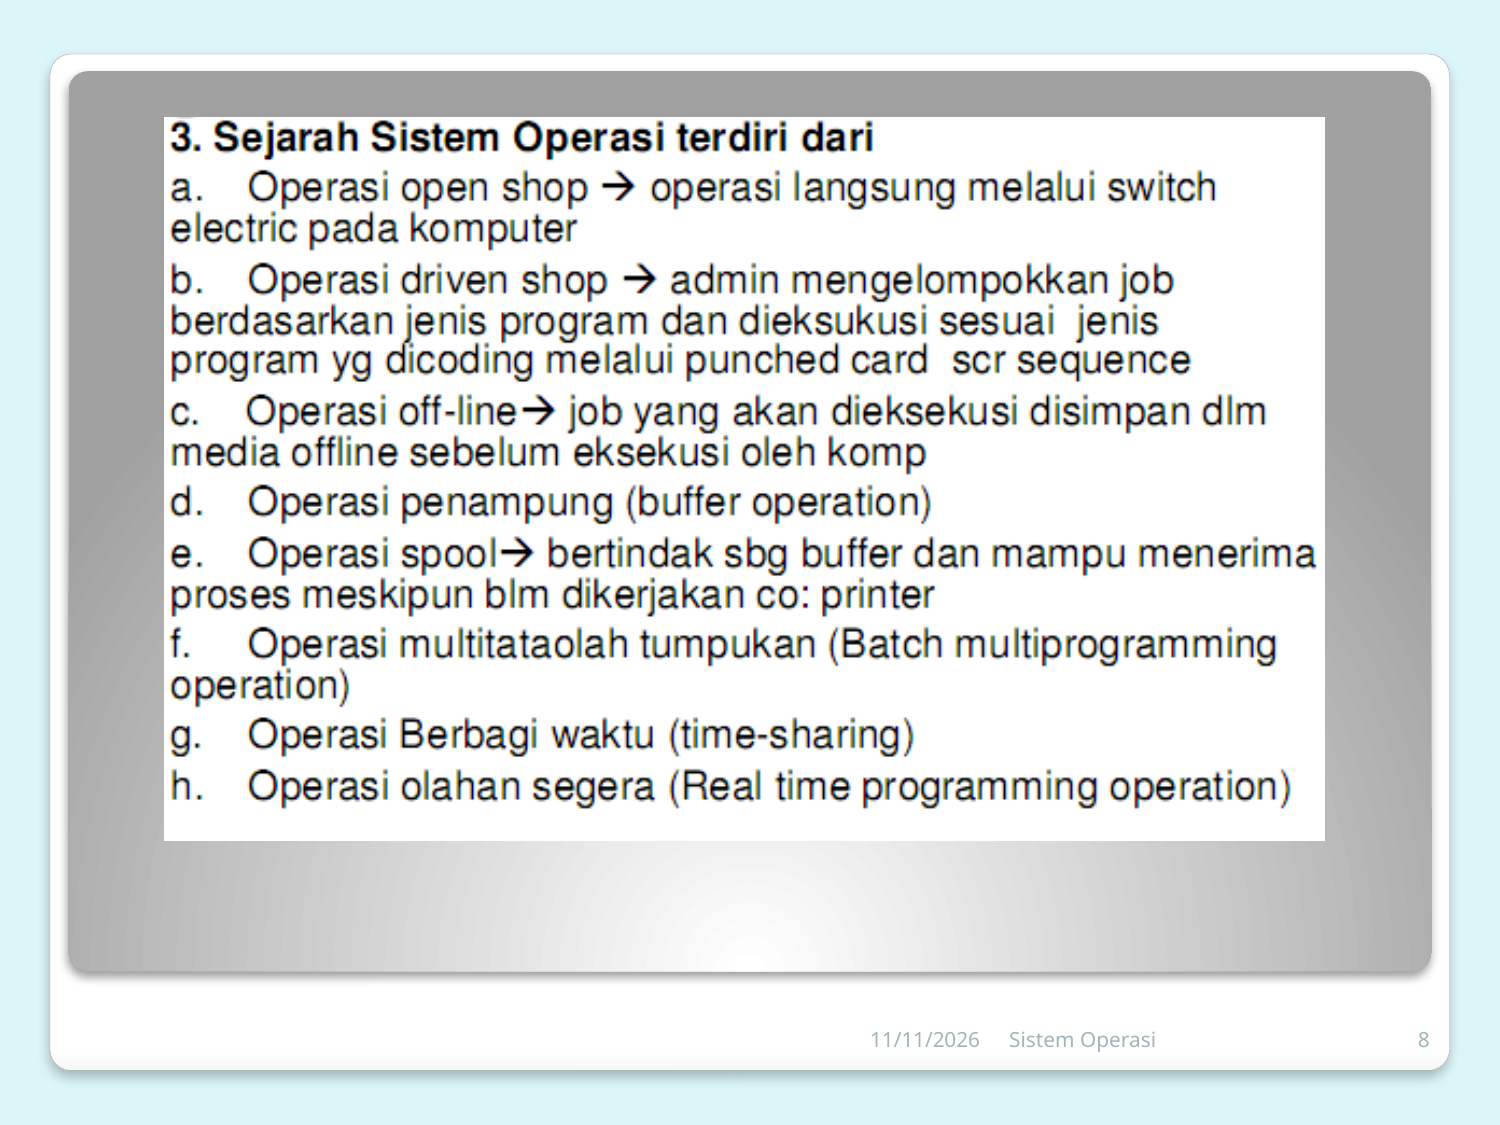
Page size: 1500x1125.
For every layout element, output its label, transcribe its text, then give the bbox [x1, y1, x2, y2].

slide_number 8 [1370, 1002, 1445, 1063]
footer Sistem Operasi [994, 1002, 1370, 1063]
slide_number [619, 1002, 994, 1063]
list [163, 116, 1325, 841]
